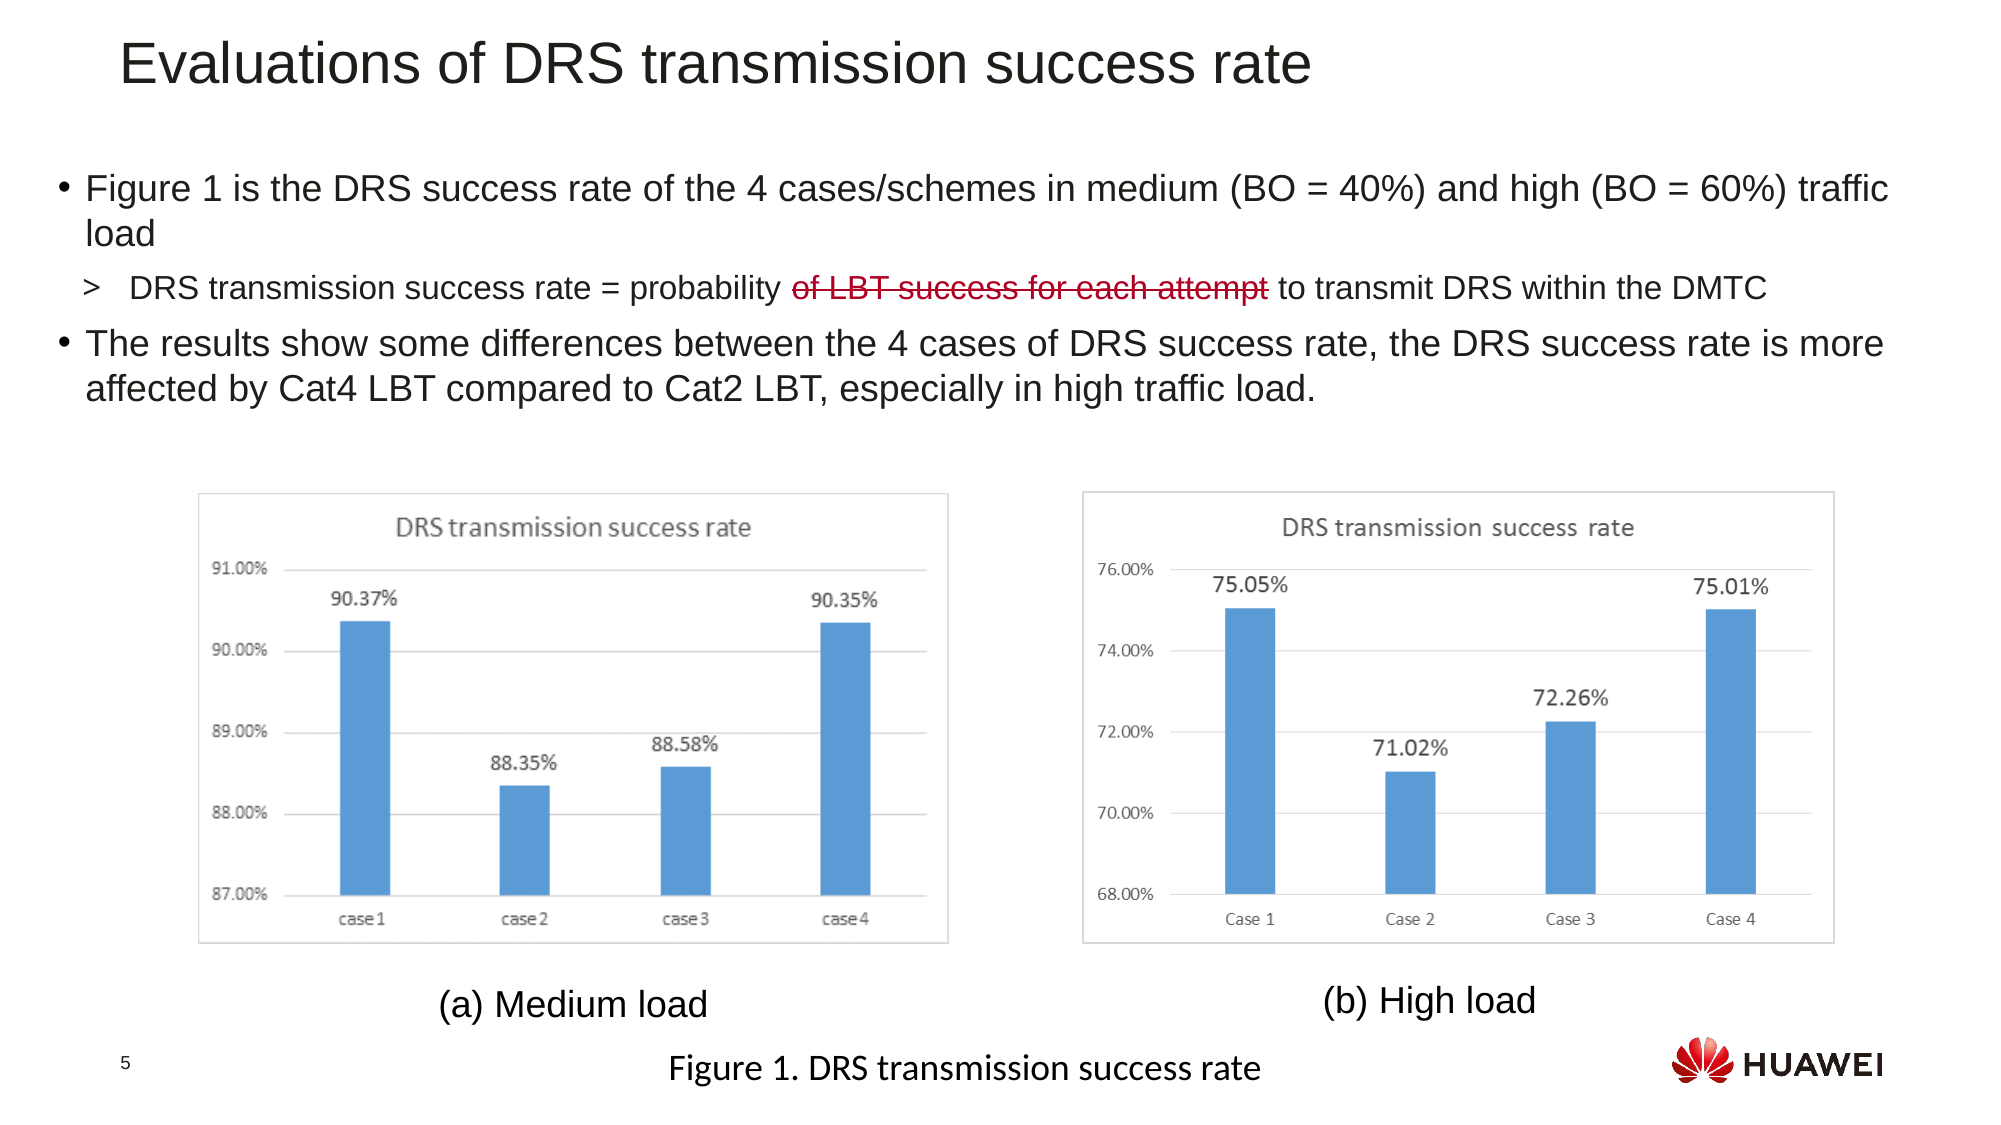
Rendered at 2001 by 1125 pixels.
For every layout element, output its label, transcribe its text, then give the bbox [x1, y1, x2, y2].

text_box (a) Medium load [438, 953, 709, 1025]
picture [1082, 491, 1835, 944]
text_box (b) High load [1322, 949, 1537, 1022]
subtitle Evaluations of DRS transmission success rate [119, 23, 1882, 141]
picture [198, 493, 949, 944]
text_box Figure 1. DRS transmission success rate [366, 1035, 1565, 1095]
list Figure 1 is the DRS success rate of the 4 cases/schemes in medium (BO = 40%) and high (BO = 60%) traffic load DRS transmission success rate = probability of LBT success for each attempt to transmit DRS within the DMTC The results show some differences between the 4 cases of DRS success rate, the DRS success rate is more affected by Cat4 LBT compared to Cat2 LBT, especially in high traffic load. [55, 163, 1940, 438]
picture [1672, 1037, 1882, 1083]
